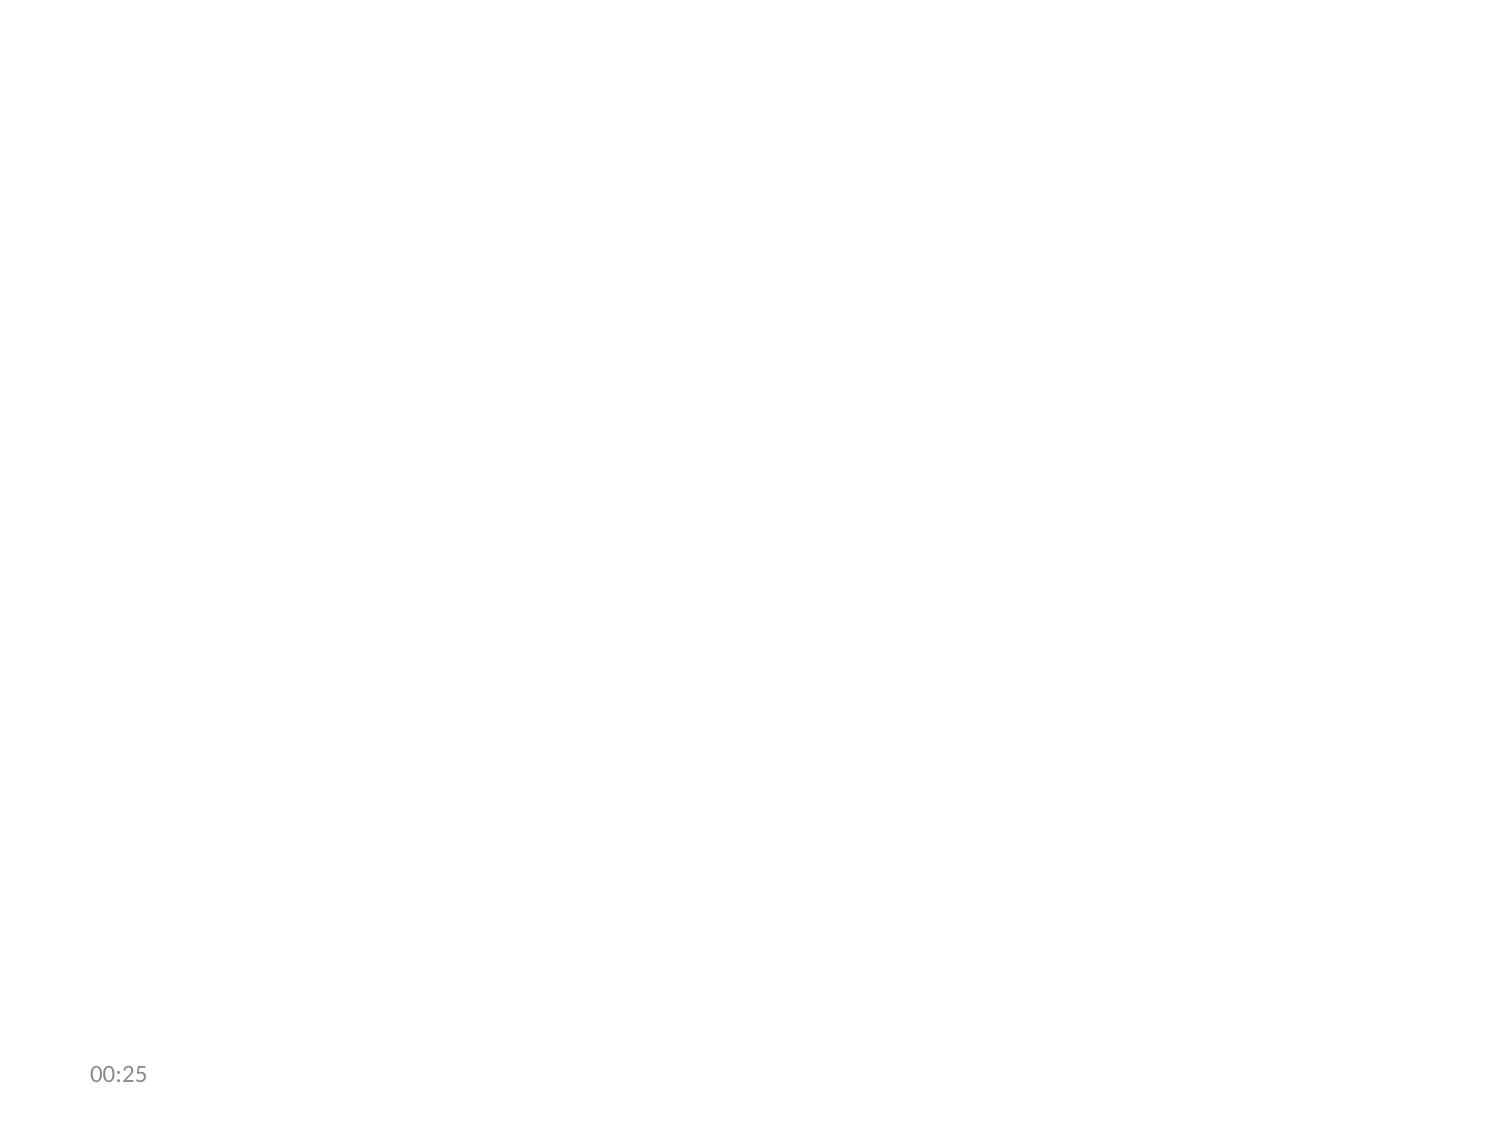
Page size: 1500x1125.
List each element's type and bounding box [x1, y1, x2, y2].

slide_number [75, 1042, 425, 1103]
